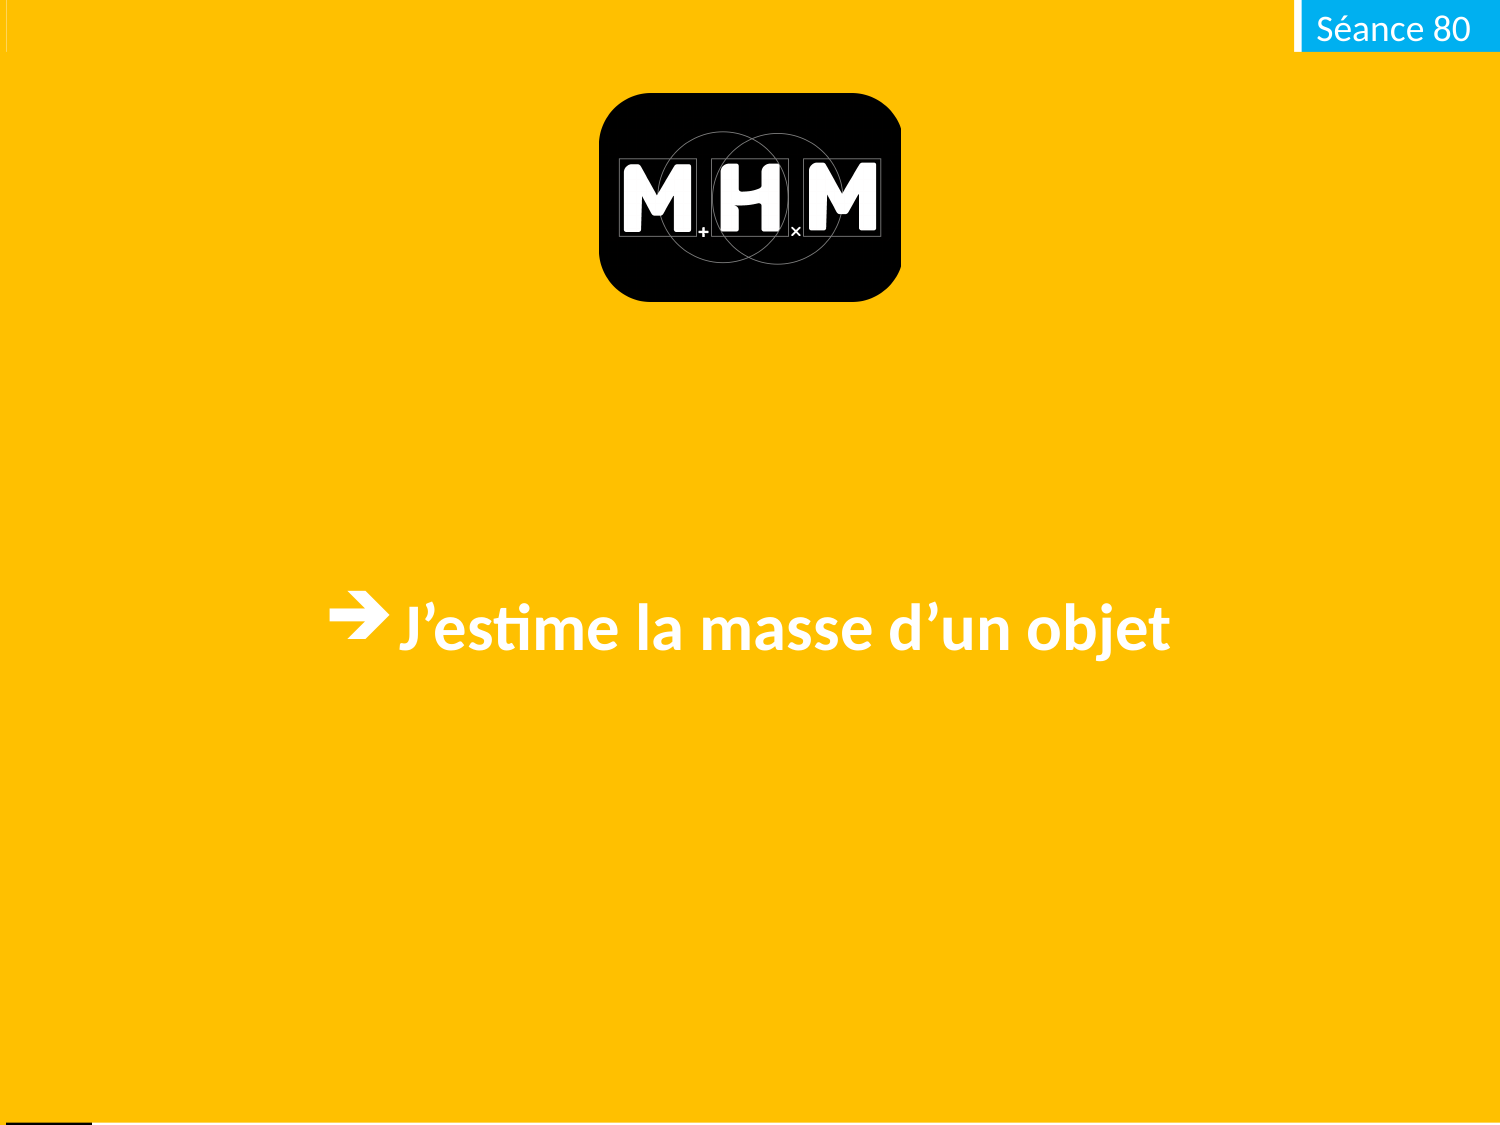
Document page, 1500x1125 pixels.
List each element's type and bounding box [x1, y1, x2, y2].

text_box [0, 51, 1500, 1123]
